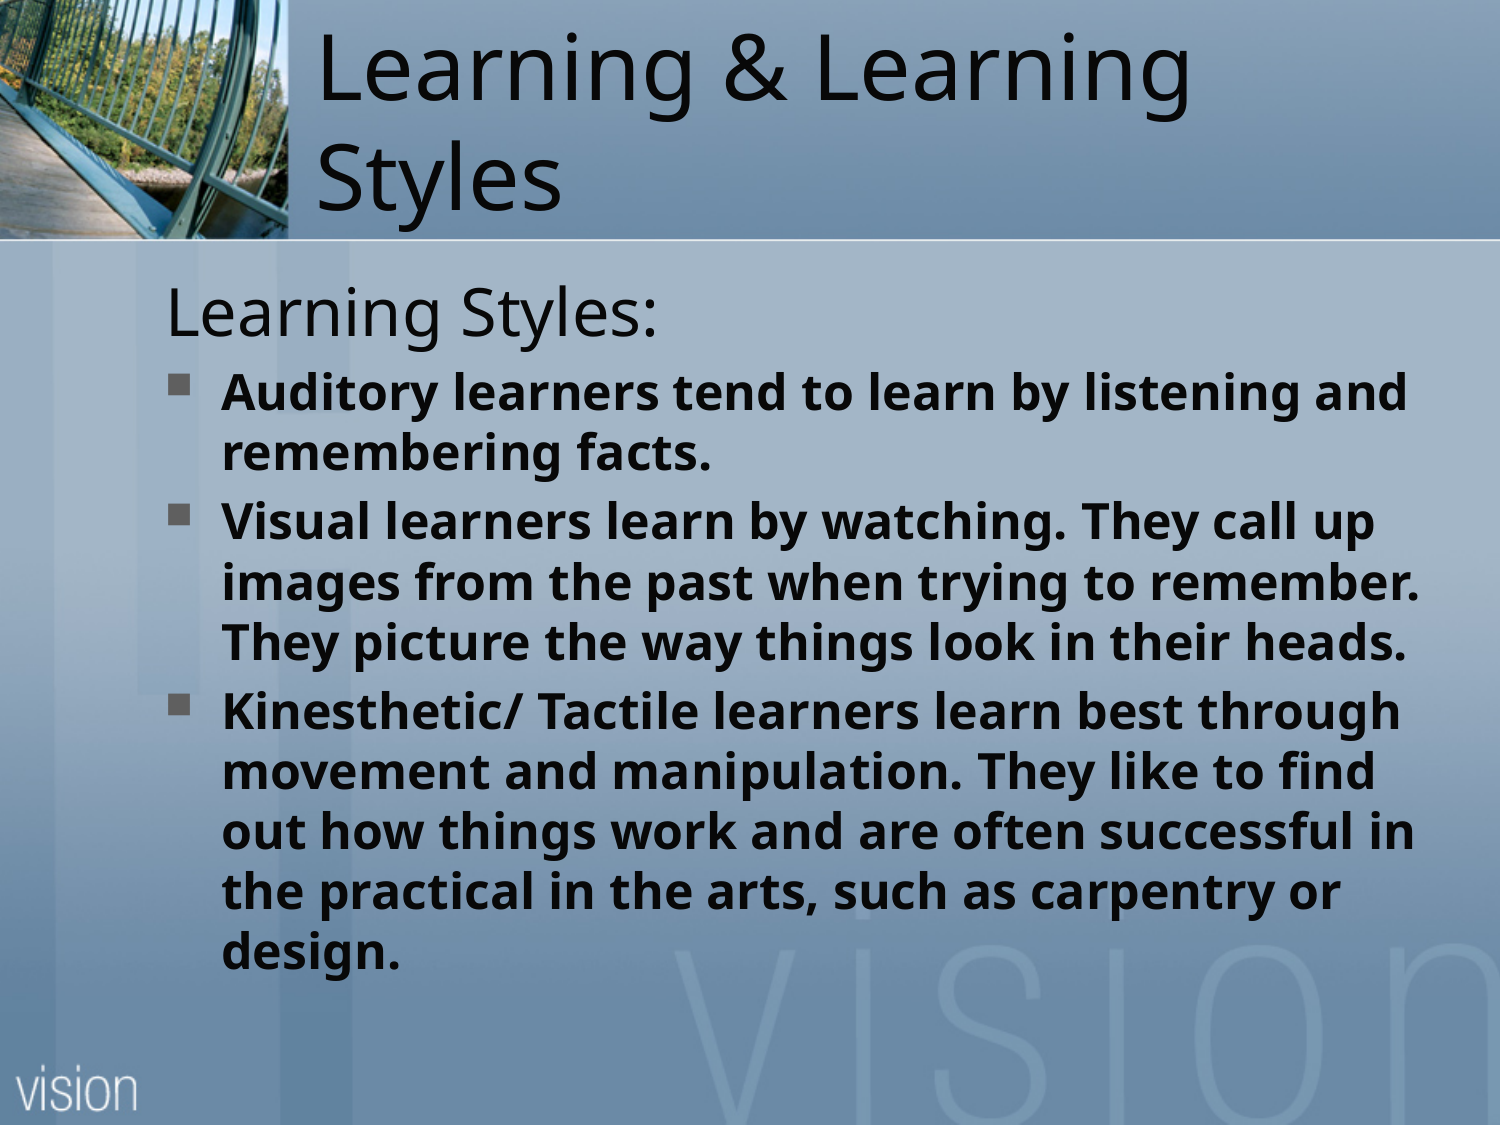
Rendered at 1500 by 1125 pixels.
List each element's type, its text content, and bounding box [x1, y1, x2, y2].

picture [0, 0, 1500, 1125]
title Learning & Learning Styles [299, 30, 1462, 207]
list Learning Styles: Auditory learners tend to learn by listening and remembering facts. Visual learners learn by watching. They call up images from the past when trying to remember. They picture the way things look in their heads. Kinesthetic/ Tactile learners learn best through movement and manipulation. They like to find out how things work and are often successful in the practical in the arts, such as carpentry or design. [149, 262, 1451, 1096]
